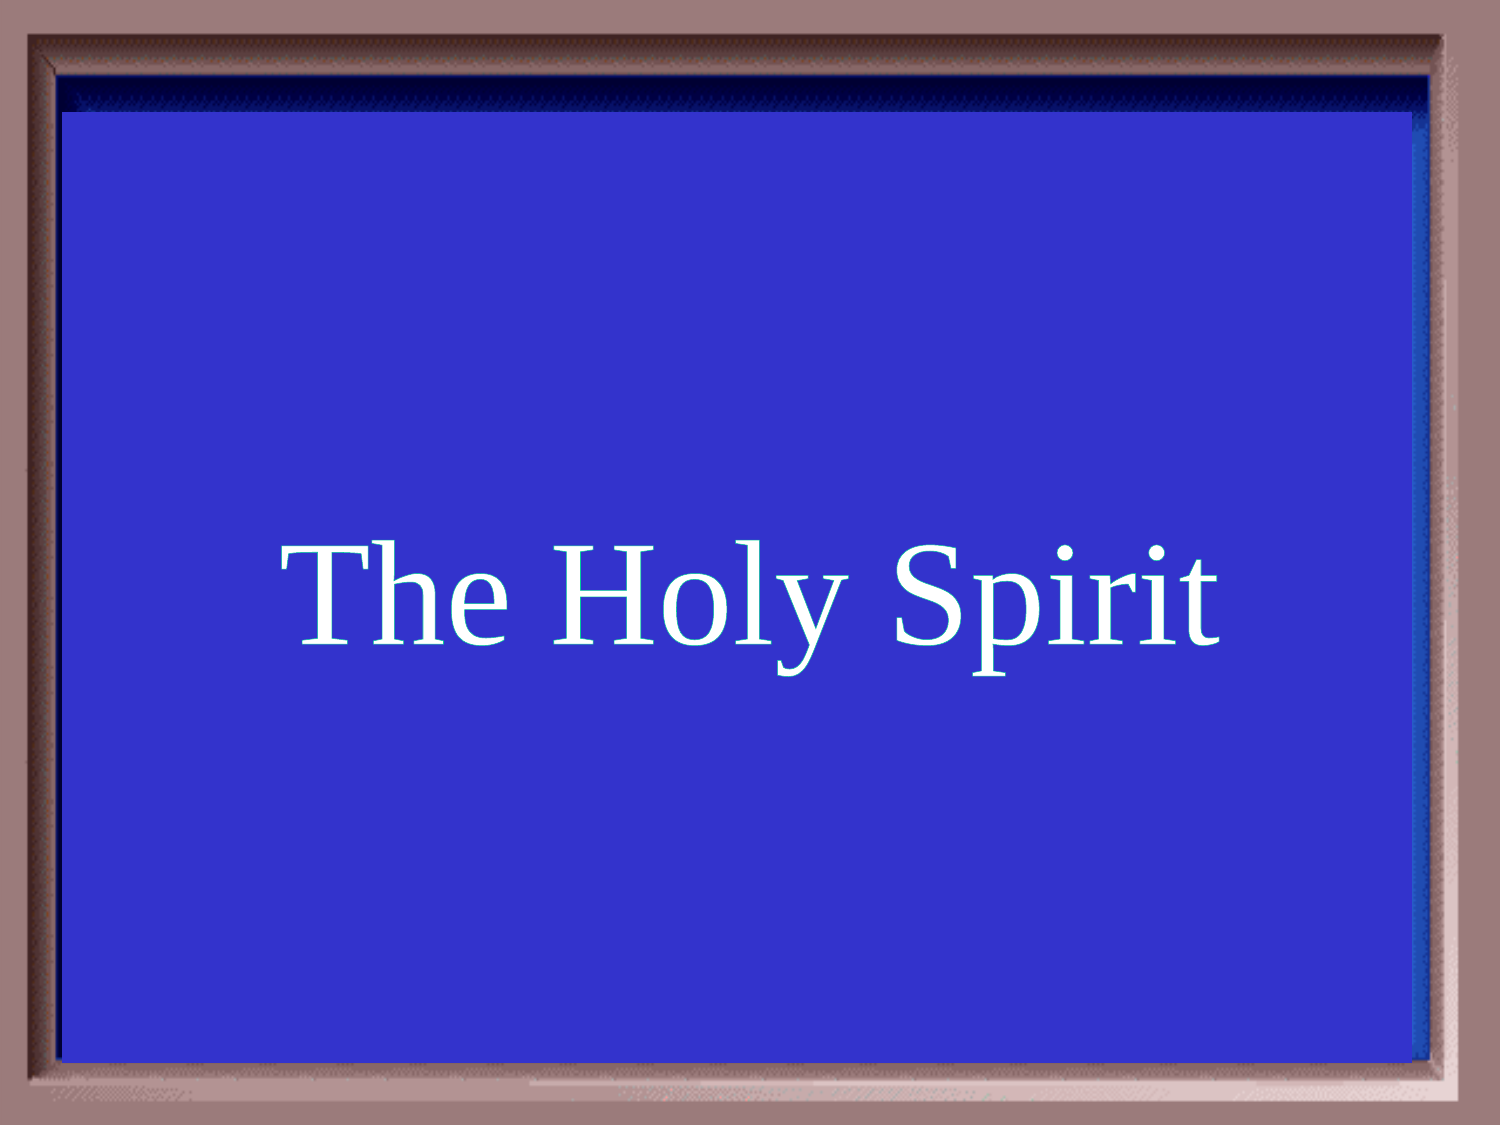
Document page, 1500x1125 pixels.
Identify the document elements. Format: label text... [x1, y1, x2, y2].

text_box The Holy Spirit [263, 486, 1237, 682]
picture [0, 0, 1500, 1125]
text_box [62, 112, 1413, 1063]
